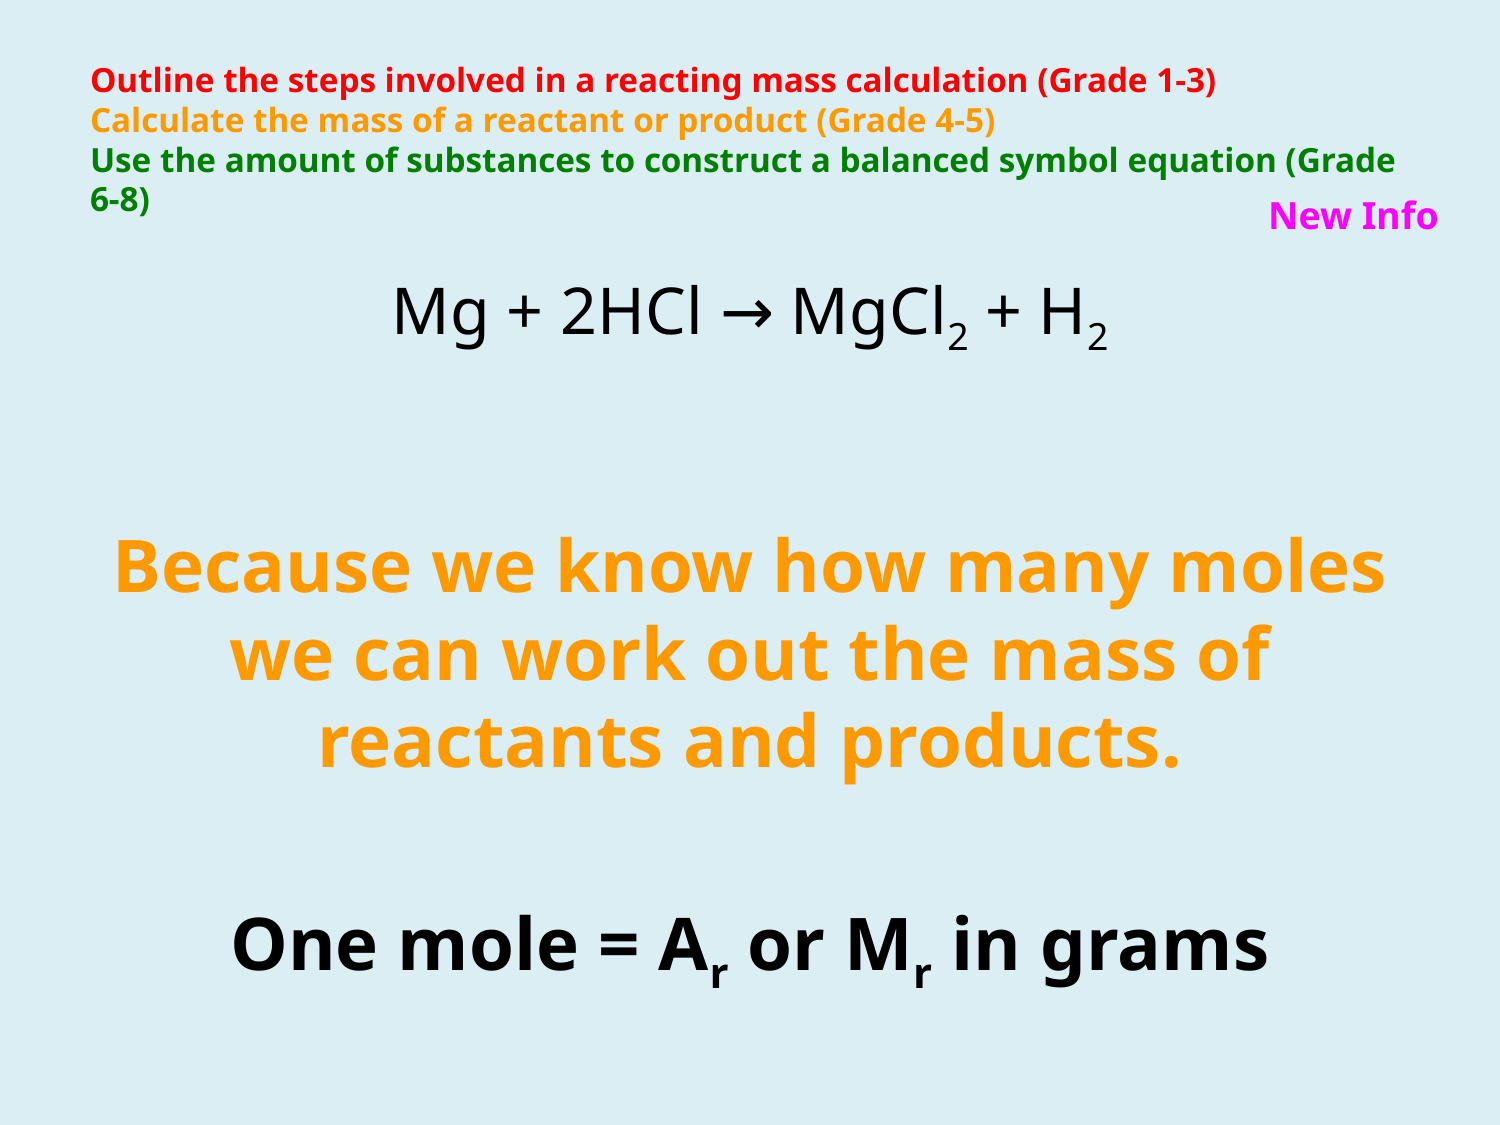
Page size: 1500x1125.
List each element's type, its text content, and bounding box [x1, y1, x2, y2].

list Mg + 2HCl → MgCl2 + H2­ Because we know how many moles we can work out the mass of reactants and products. One mole = Ar or Mr in grams [75, 262, 1425, 1005]
text_box New Info [1253, 184, 1454, 245]
title Outline the steps involved in a reacting mass calculation (Grade 1-3) Calculate the mass of a reactant or product (Grade 4-5) Use the amount of substances to construct a balanced symbol equation (Grade 6-8) [75, 45, 1425, 233]
